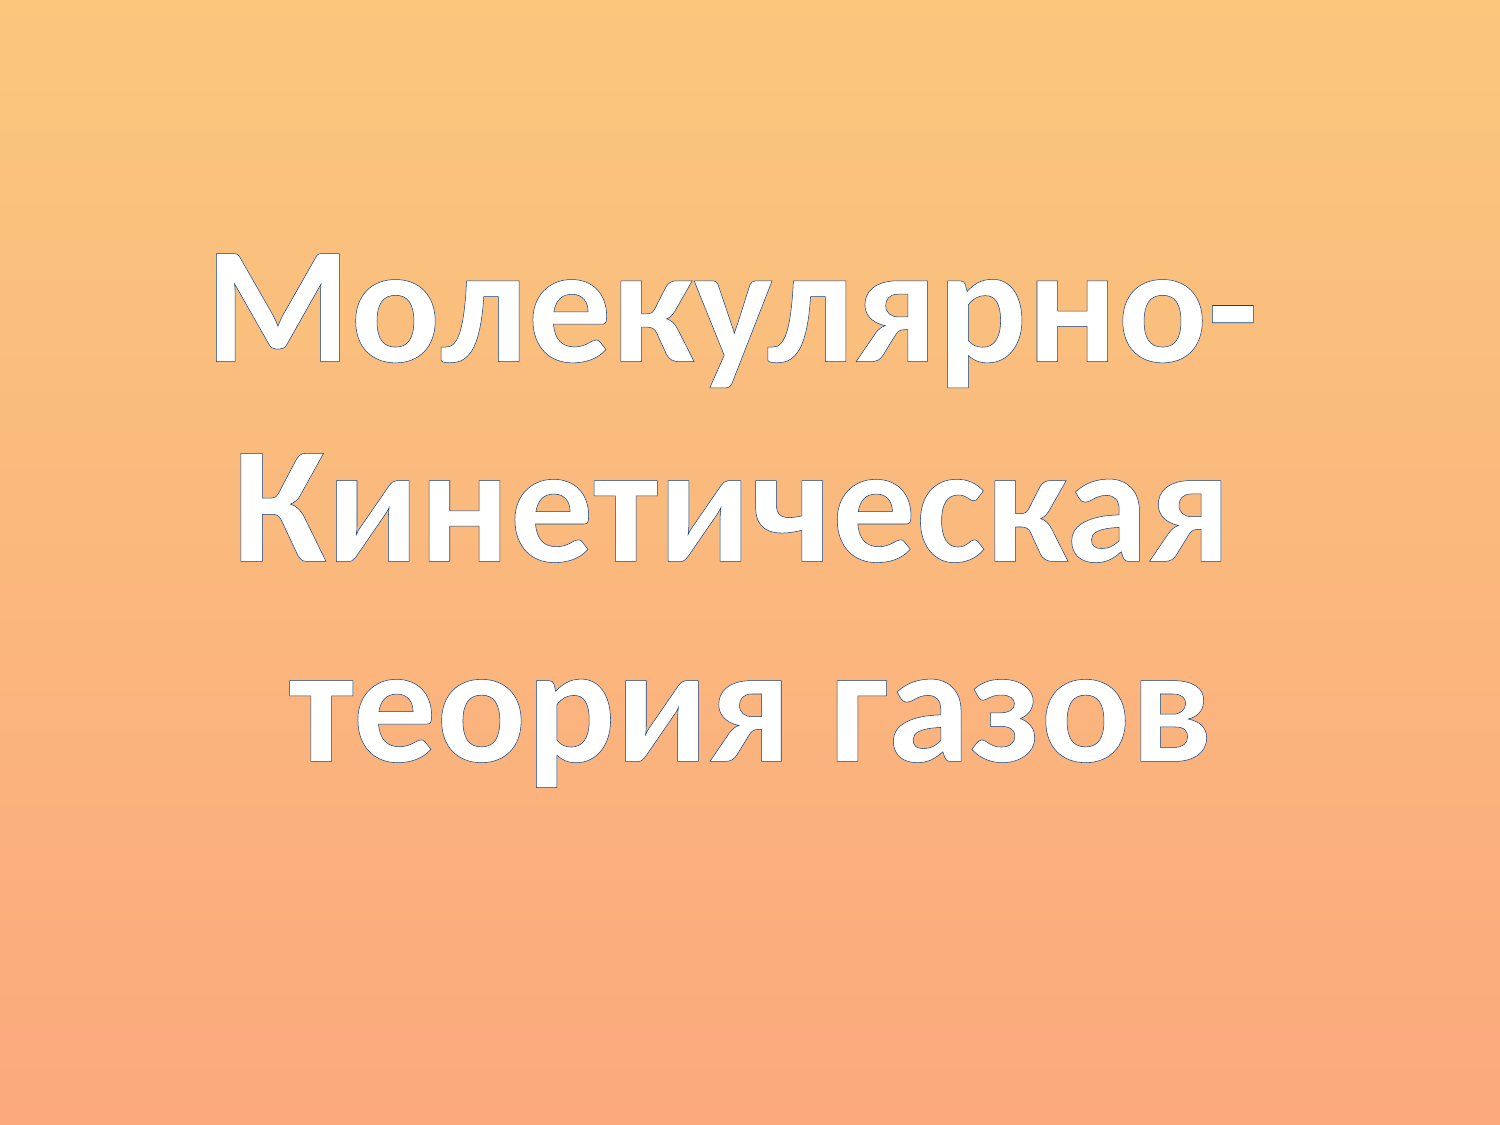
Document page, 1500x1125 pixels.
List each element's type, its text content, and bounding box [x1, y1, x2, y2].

text_box Молекулярно- Кинетическая теория газов [140, 187, 1325, 803]
